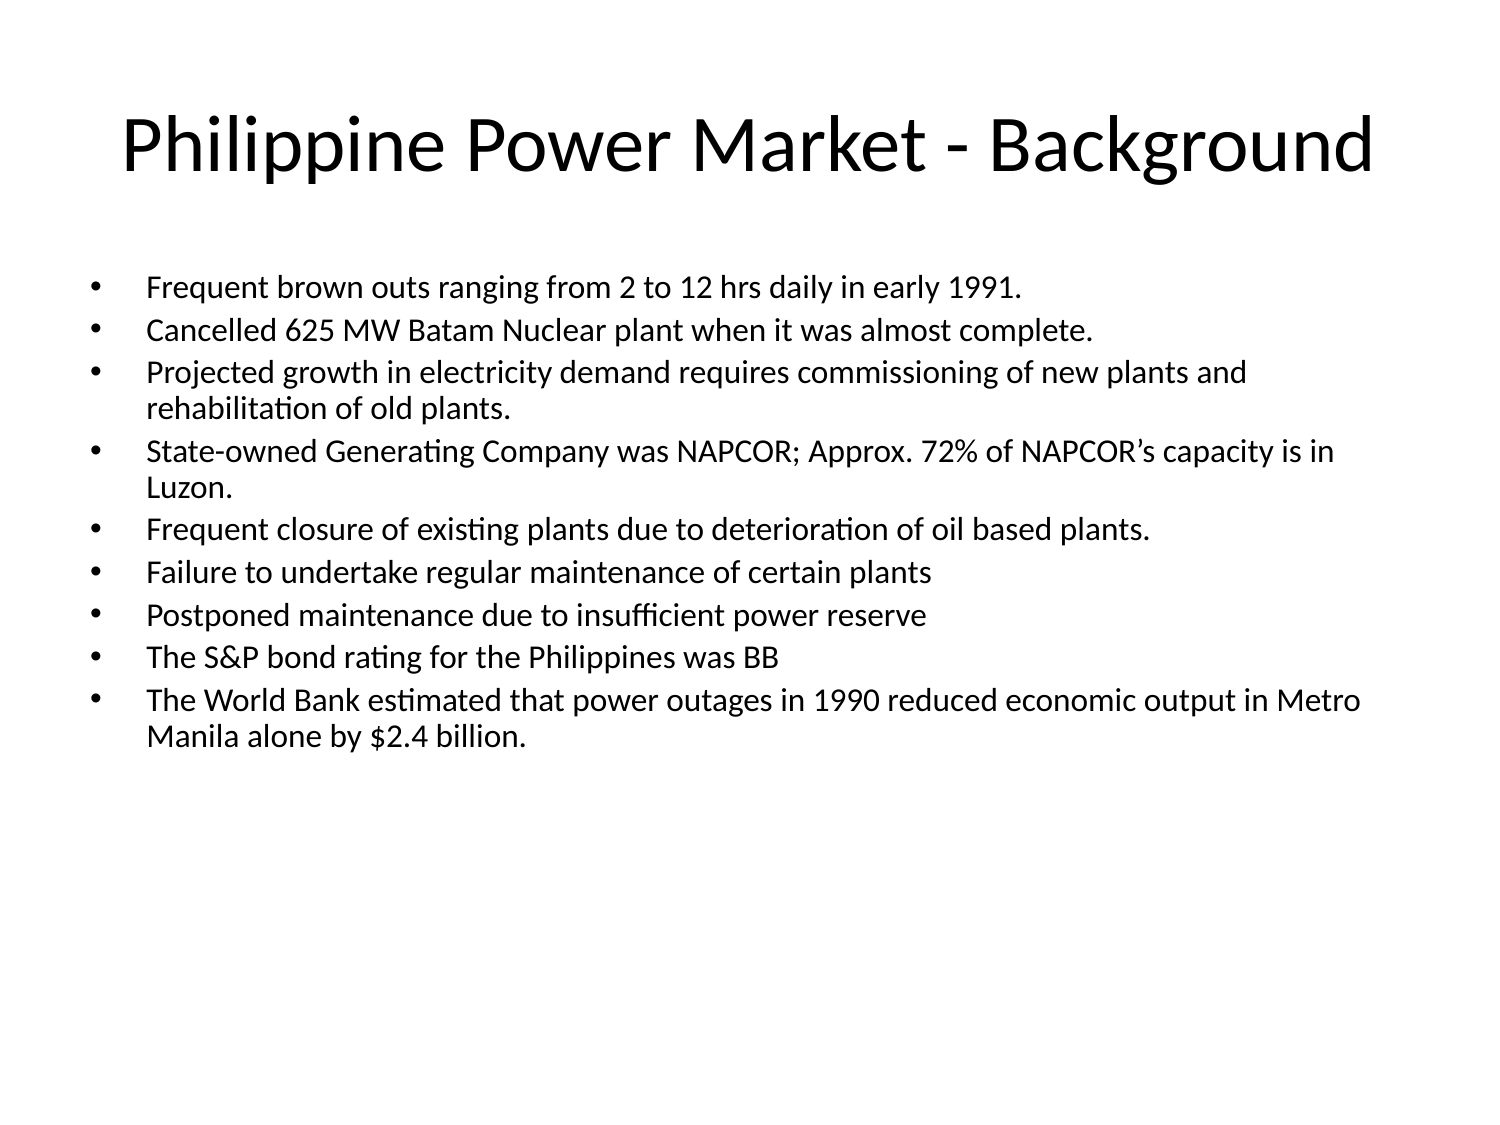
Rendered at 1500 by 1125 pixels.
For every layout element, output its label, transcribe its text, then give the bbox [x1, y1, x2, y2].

list Frequent brown outs ranging from 2 to 12 hrs daily in early 1991. Cancelled 625 MW Batam Nuclear plant when it was almost complete. Projected growth in electricity demand requires commissioning of new plants and rehabilitation of old plants. State-owned Generating Company was NAPCOR; Approx. 72% of NAPCOR’s capacity is in Luzon. Frequent closure of existing plants due to deterioration of oil based plants. Failure to undertake regular maintenance of certain plants Postponed maintenance due to insufficient power reserve The S&P bond rating for the Philippines was BB The World Bank estimated that power outages in 1990 reduced economic output in Metro Manila alone by $2.4 billion. [75, 262, 1425, 1005]
title Philippine Power Market - Background [75, 45, 1425, 233]
